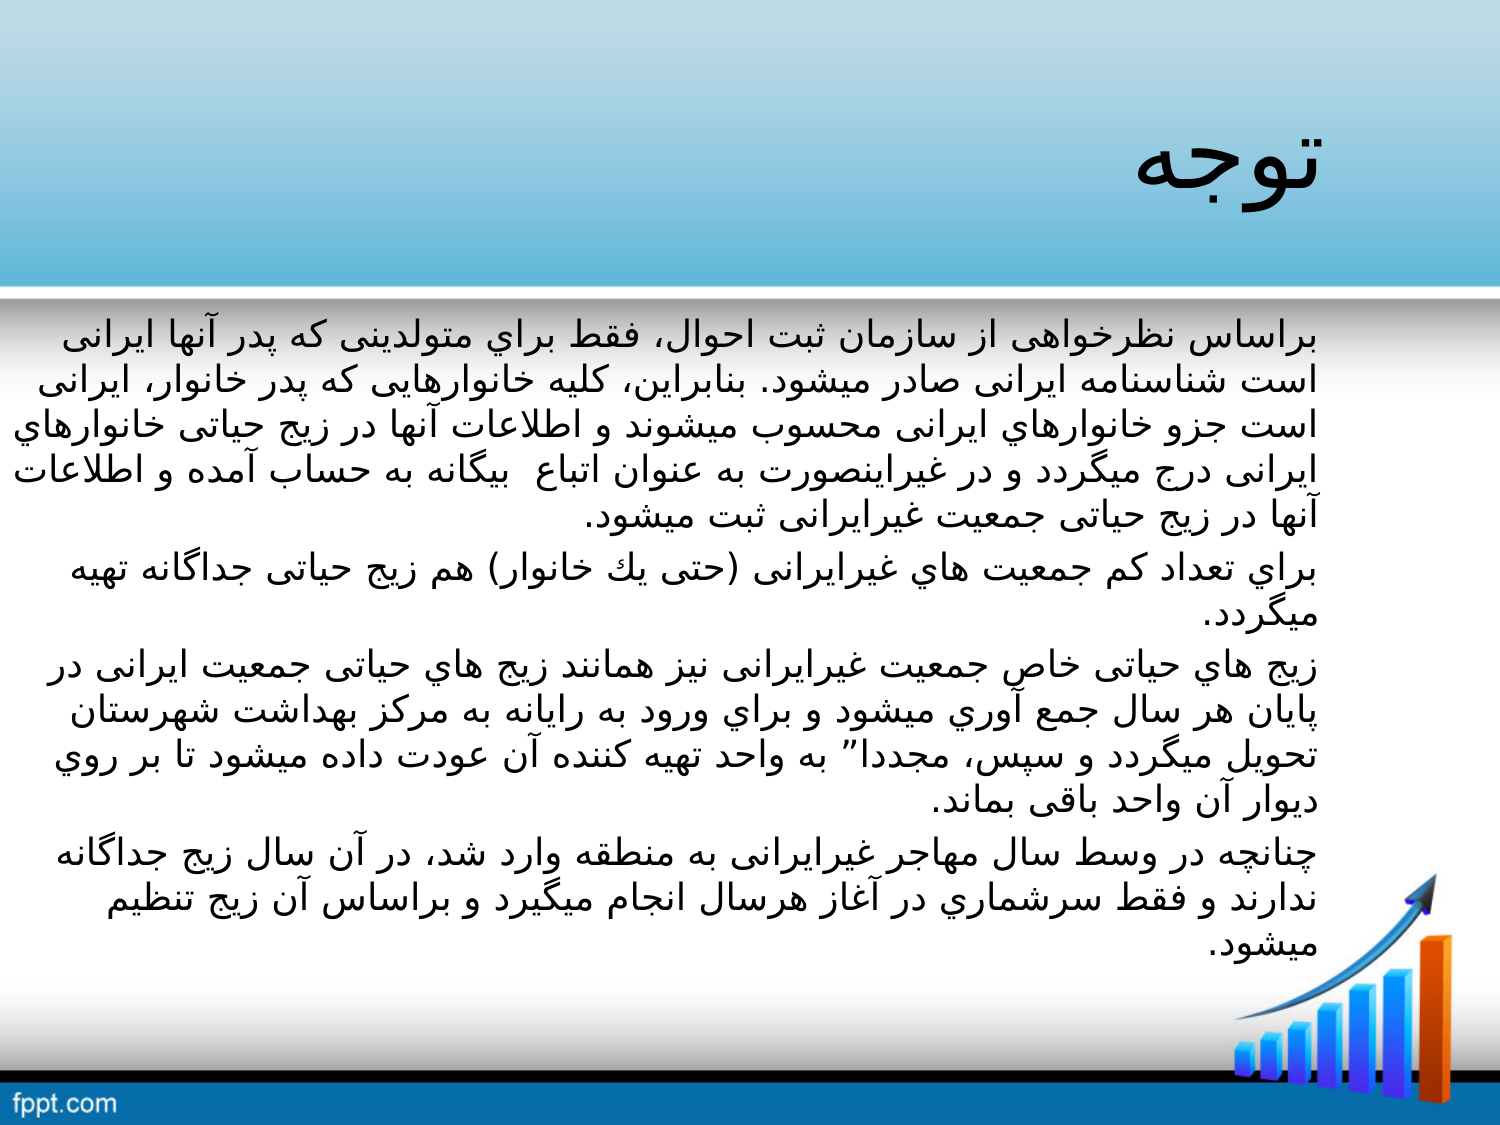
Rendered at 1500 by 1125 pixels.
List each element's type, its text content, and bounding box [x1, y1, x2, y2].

picture [0, 0, 1500, 1125]
list براساس نظرخواهی از سازمان ثبت احوال، فقط براي متولدینی كه پدر آنها ایرانی است شناسنامه ایرانی صادر میشود. بنابراین، كليه خانوارهایی كه پدر خانوار، ایرانی است جزو خانوارهاي ایرانی محسوب میشوند و اطلاعات آنها در زیج حياتی خانوارهاي ایرانی درج میگردد و در غيراینصورت به عنوان اتباع بيگانه به حساب آمده و اطلاعات آنها در زیج حياتی جمعيت غيرایرانی ثبت میشود. براي تعداد كم جمعيت هاي غيرایرانی (حتی یك خانوار) هم زیج حياتی جداگانه تهيه میگردد. زیج هاي حياتی خاص جمعيت غيرایرانی نيز همانند زیج هاي حياتی جمعيت ایرانی در پایان هر سال جمع آوري میشود و براي ورود به رایانه به مركز بهداشت شهرستان تحویل میگردد و سپس، مجددا” به واحد تهيه كننده آن عودت داده میشود تا بر روي دیوار آن واحد باقی بماند. چنانچه در وسط سال مهاجر غيرایرانی به منطقه وارد شد، در آن سال زیج جداگانه ندارند و فقط سرشماري در آغاز هرسال انجام میگيرد و براساس آن زیج تنظيم میشود. [0, 302, 1335, 1125]
title توجه [962, 54, 1495, 243]
